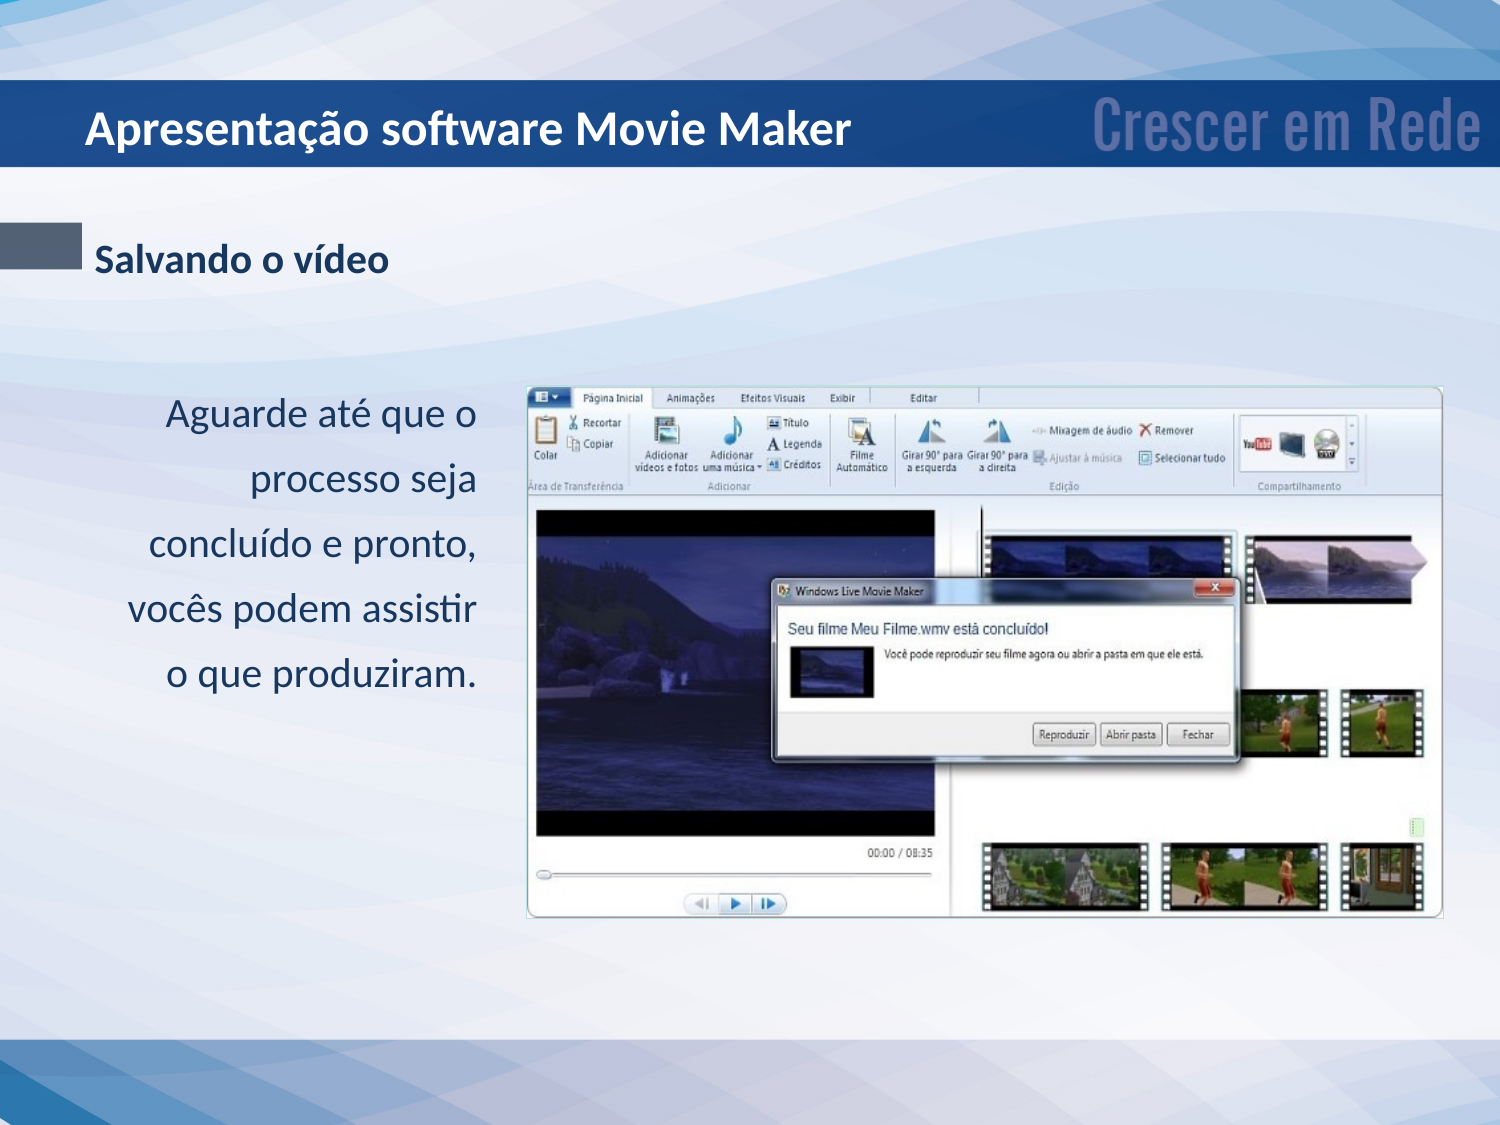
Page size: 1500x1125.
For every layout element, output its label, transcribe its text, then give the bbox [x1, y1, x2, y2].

text_box Aguarde até que o processo seja concluído e pronto, vocês podem assistir o que produziram. [82, 363, 493, 769]
text_box Salvando o vídeo [70, 199, 1172, 289]
text_box [0, 220, 70, 272]
text_box Apresentação software Movie Maker [70, 88, 1430, 223]
picture [0, 0, 1500, 1125]
